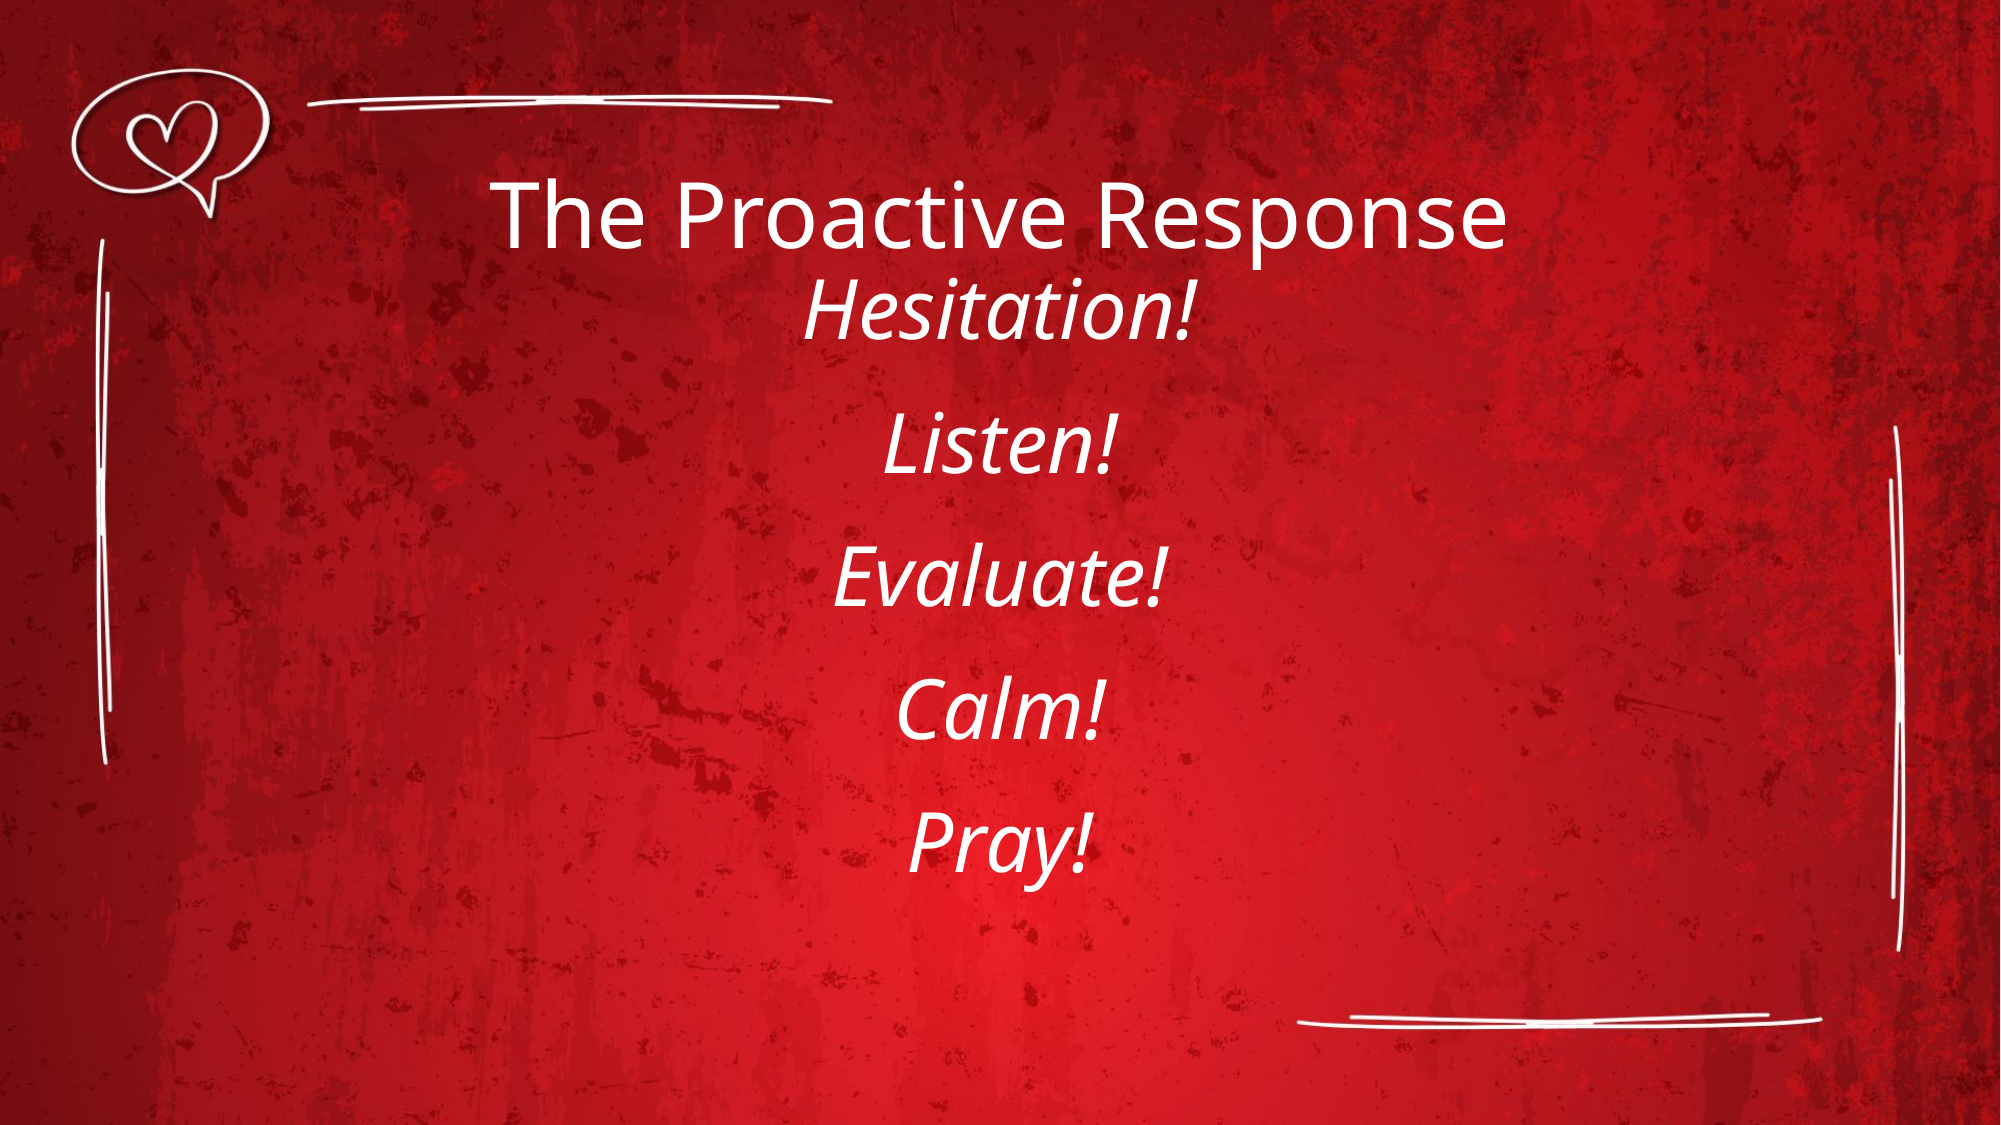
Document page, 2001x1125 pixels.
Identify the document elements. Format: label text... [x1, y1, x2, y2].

list Hesitation! Listen! Evaluate! Calm! Pray! [138, 204, 1862, 942]
picture [0, 0, 2001, 1125]
title The Proactive Response [277, 133, 1723, 277]
